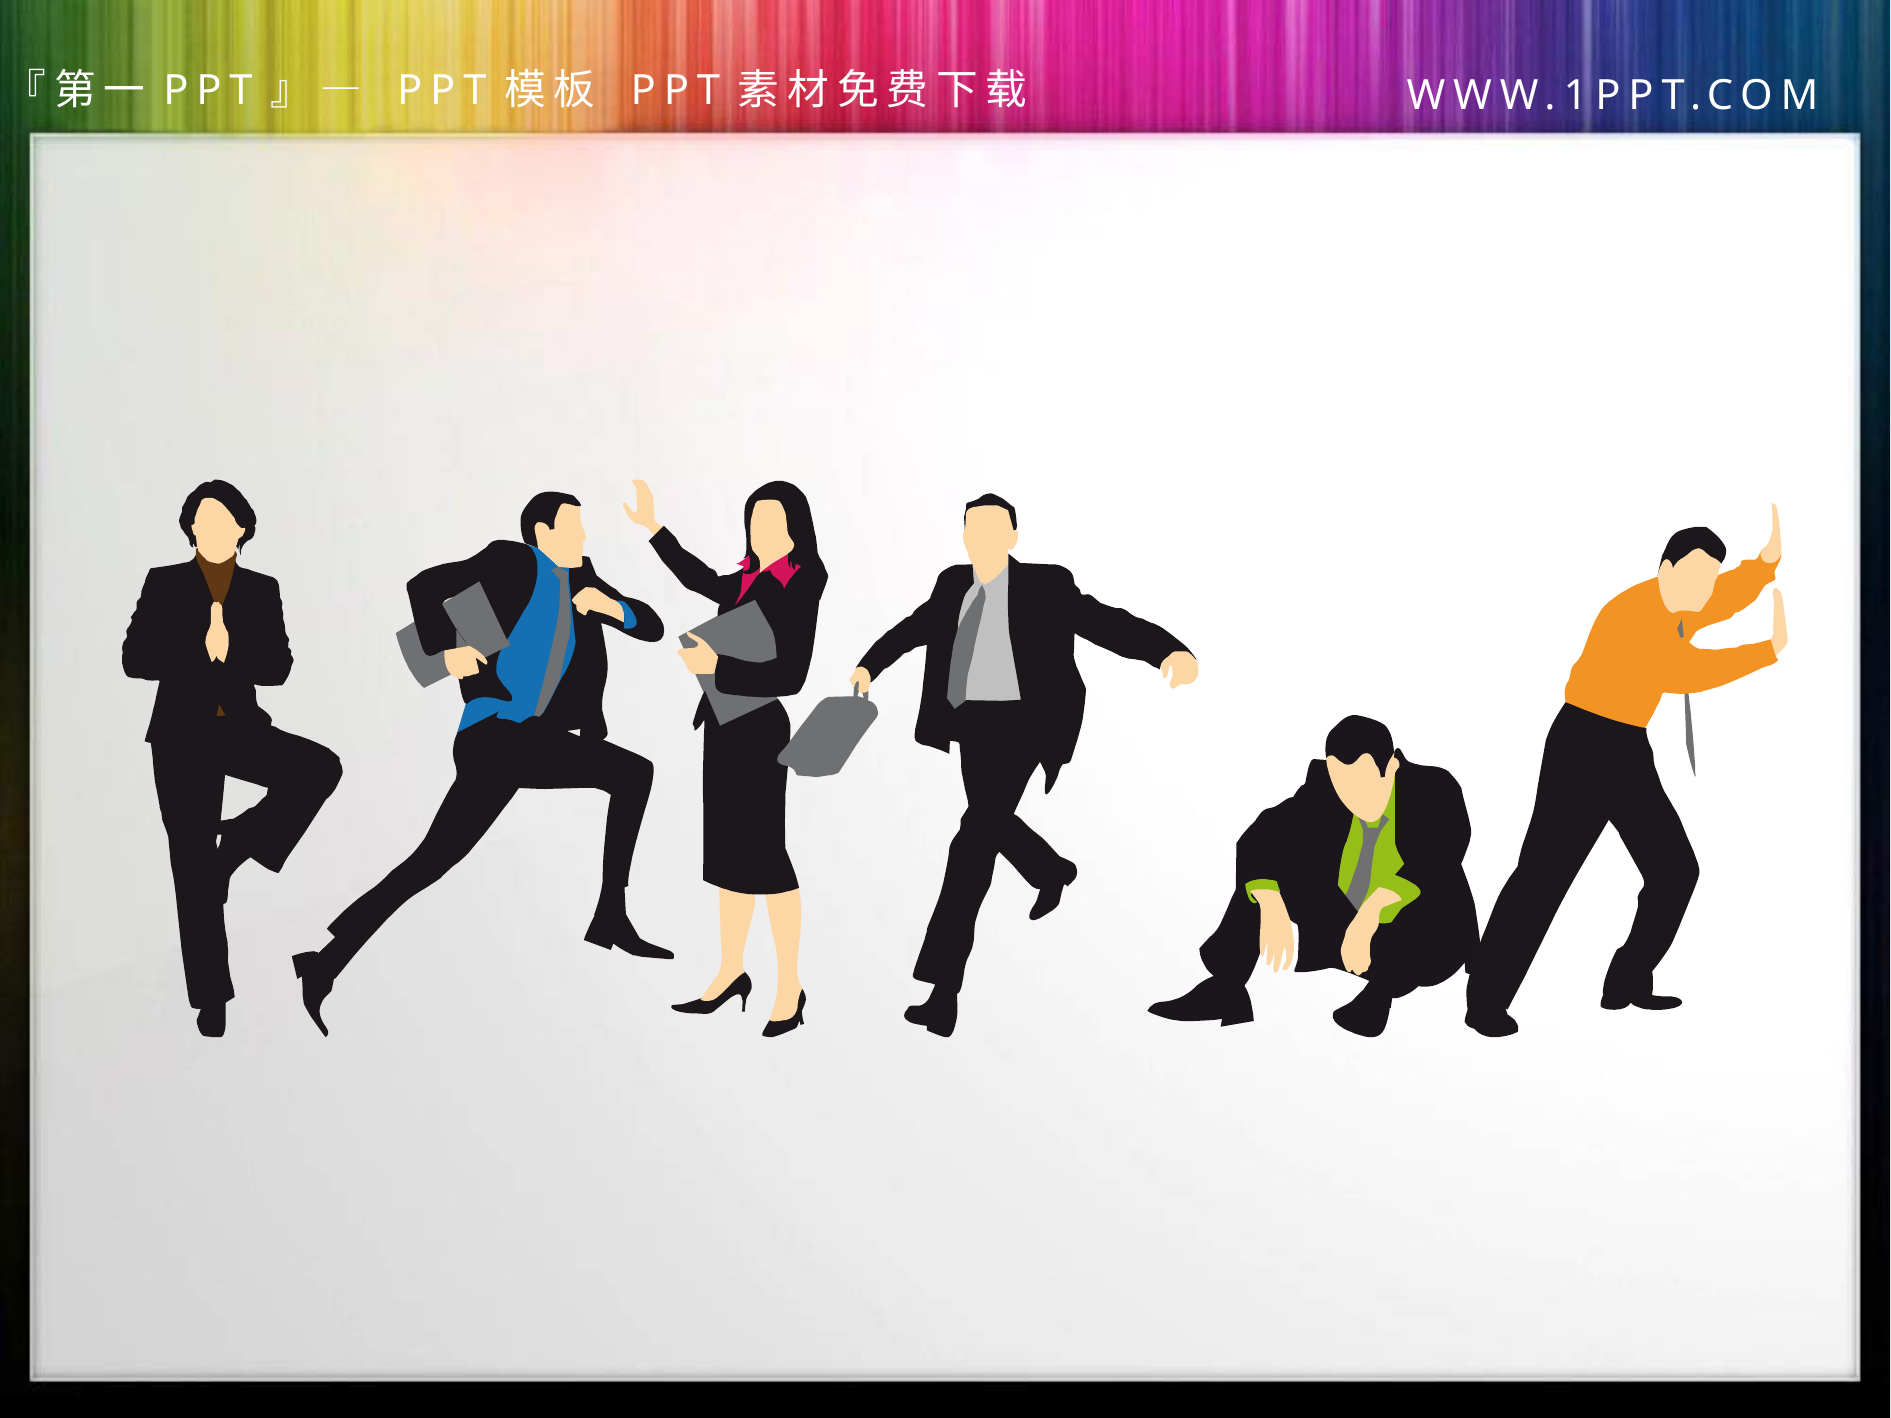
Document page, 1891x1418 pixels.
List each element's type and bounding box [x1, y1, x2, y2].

text_box [776, 493, 1199, 1038]
text_box [1203, 714, 1459, 1038]
text_box [121, 479, 343, 1038]
text_box [346, 491, 617, 1038]
text_box [1464, 503, 1788, 1038]
picture [0, 0, 1891, 1418]
text_box [622, 479, 829, 1038]
